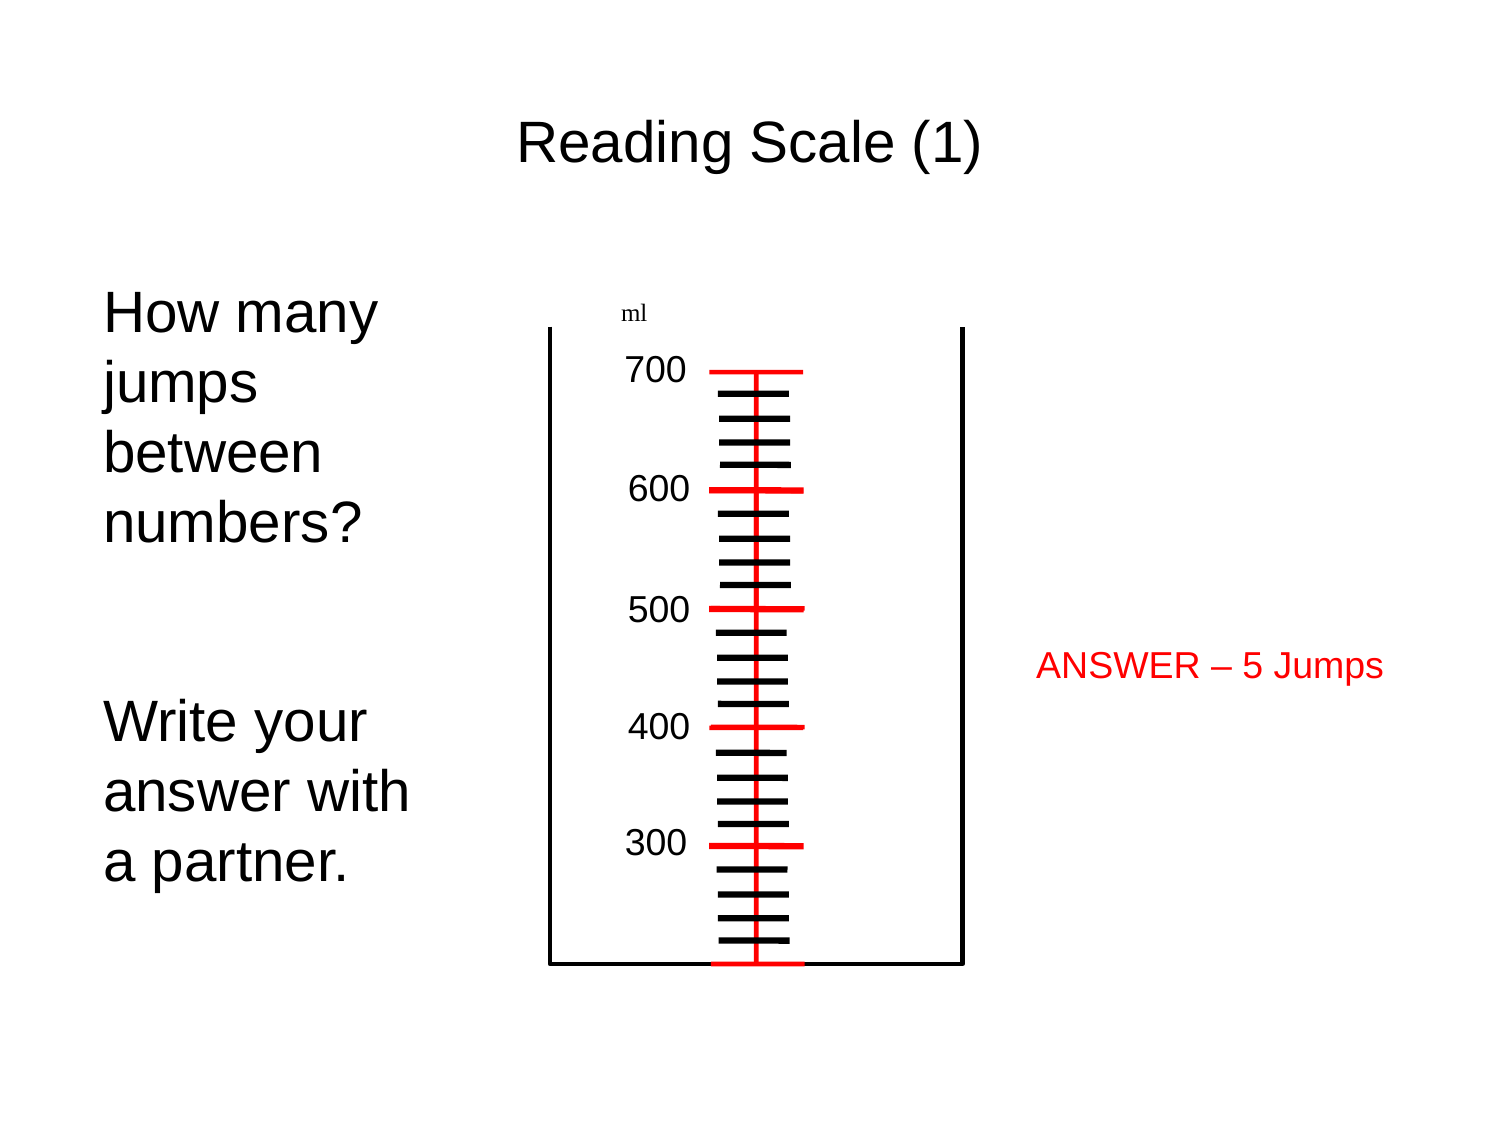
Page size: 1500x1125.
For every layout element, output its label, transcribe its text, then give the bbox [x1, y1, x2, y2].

text_box ANSWER – 5 Jumps [1021, 633, 1424, 693]
title Reading Scale (1) [74, 44, 1426, 233]
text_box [549, 288, 963, 965]
text_box How many jumps between numbers? Write your answer with a partner. [88, 267, 455, 901]
